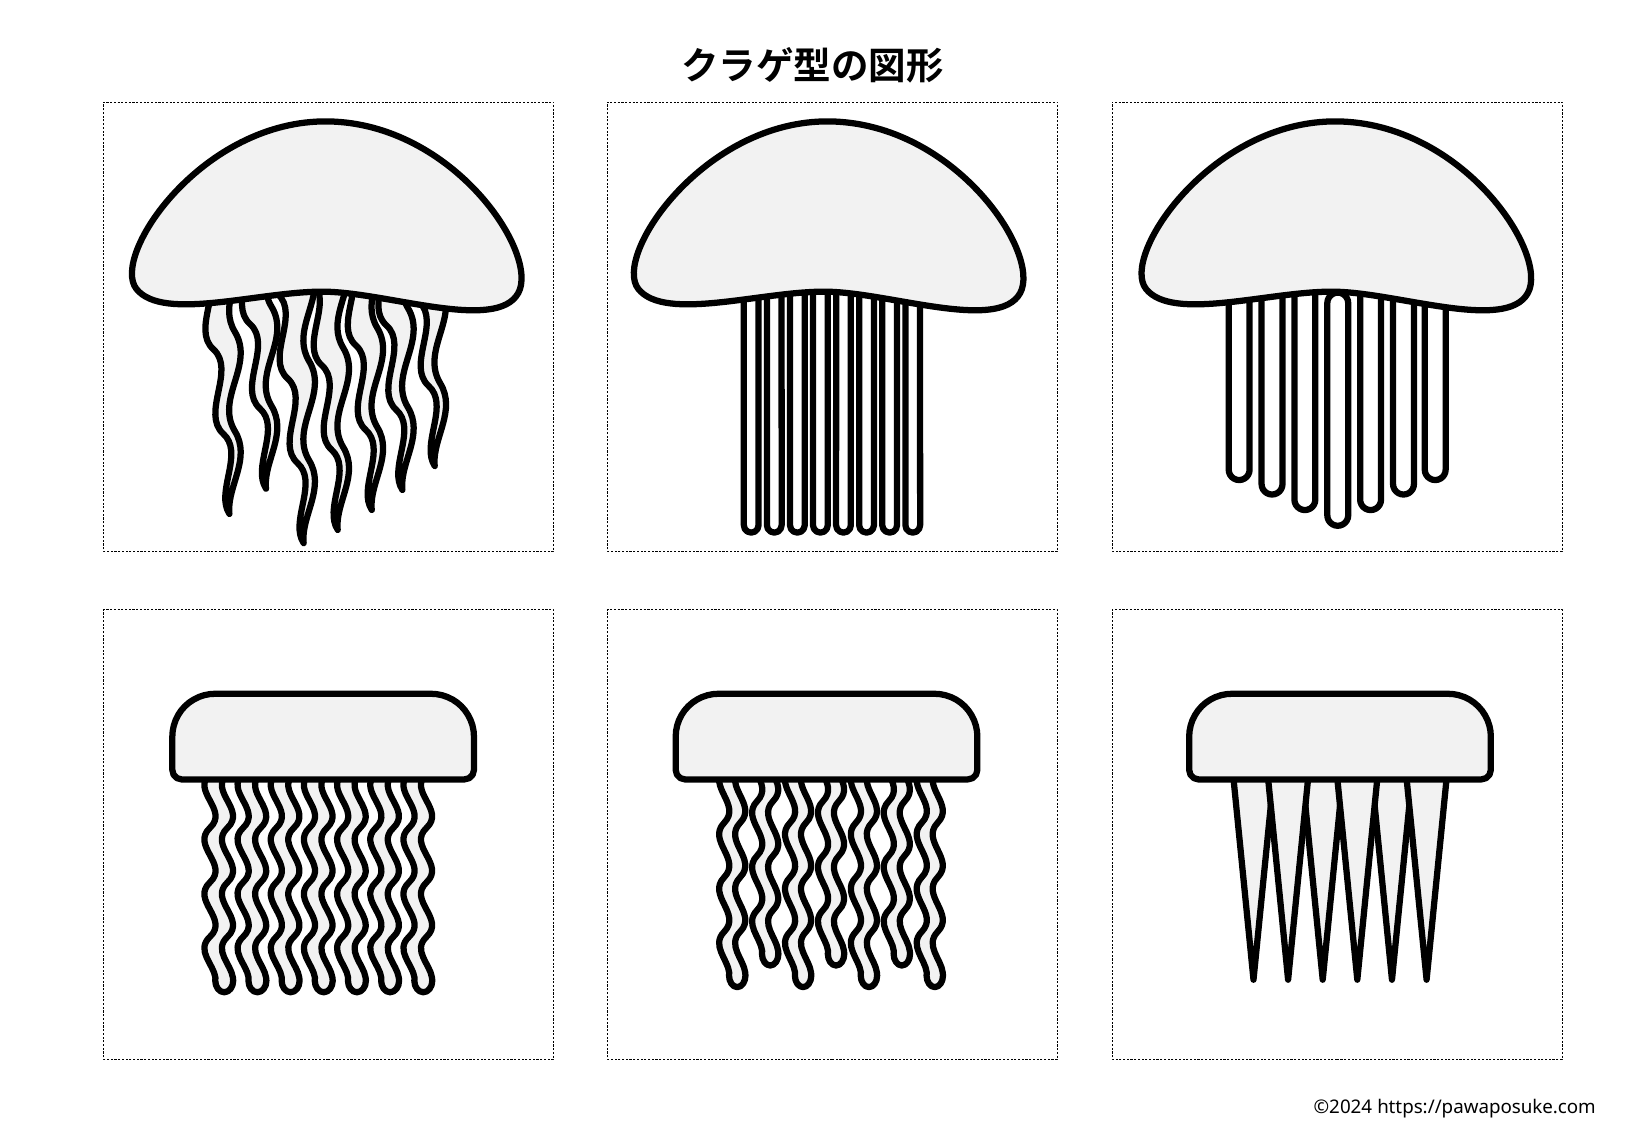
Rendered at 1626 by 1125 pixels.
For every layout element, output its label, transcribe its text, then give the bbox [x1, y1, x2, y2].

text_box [633, 121, 1024, 533]
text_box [131, 121, 522, 544]
text_box クラゲ型の図形 [666, 34, 959, 95]
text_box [1188, 693, 1492, 980]
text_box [675, 693, 978, 988]
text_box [1141, 121, 1532, 526]
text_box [172, 693, 475, 993]
